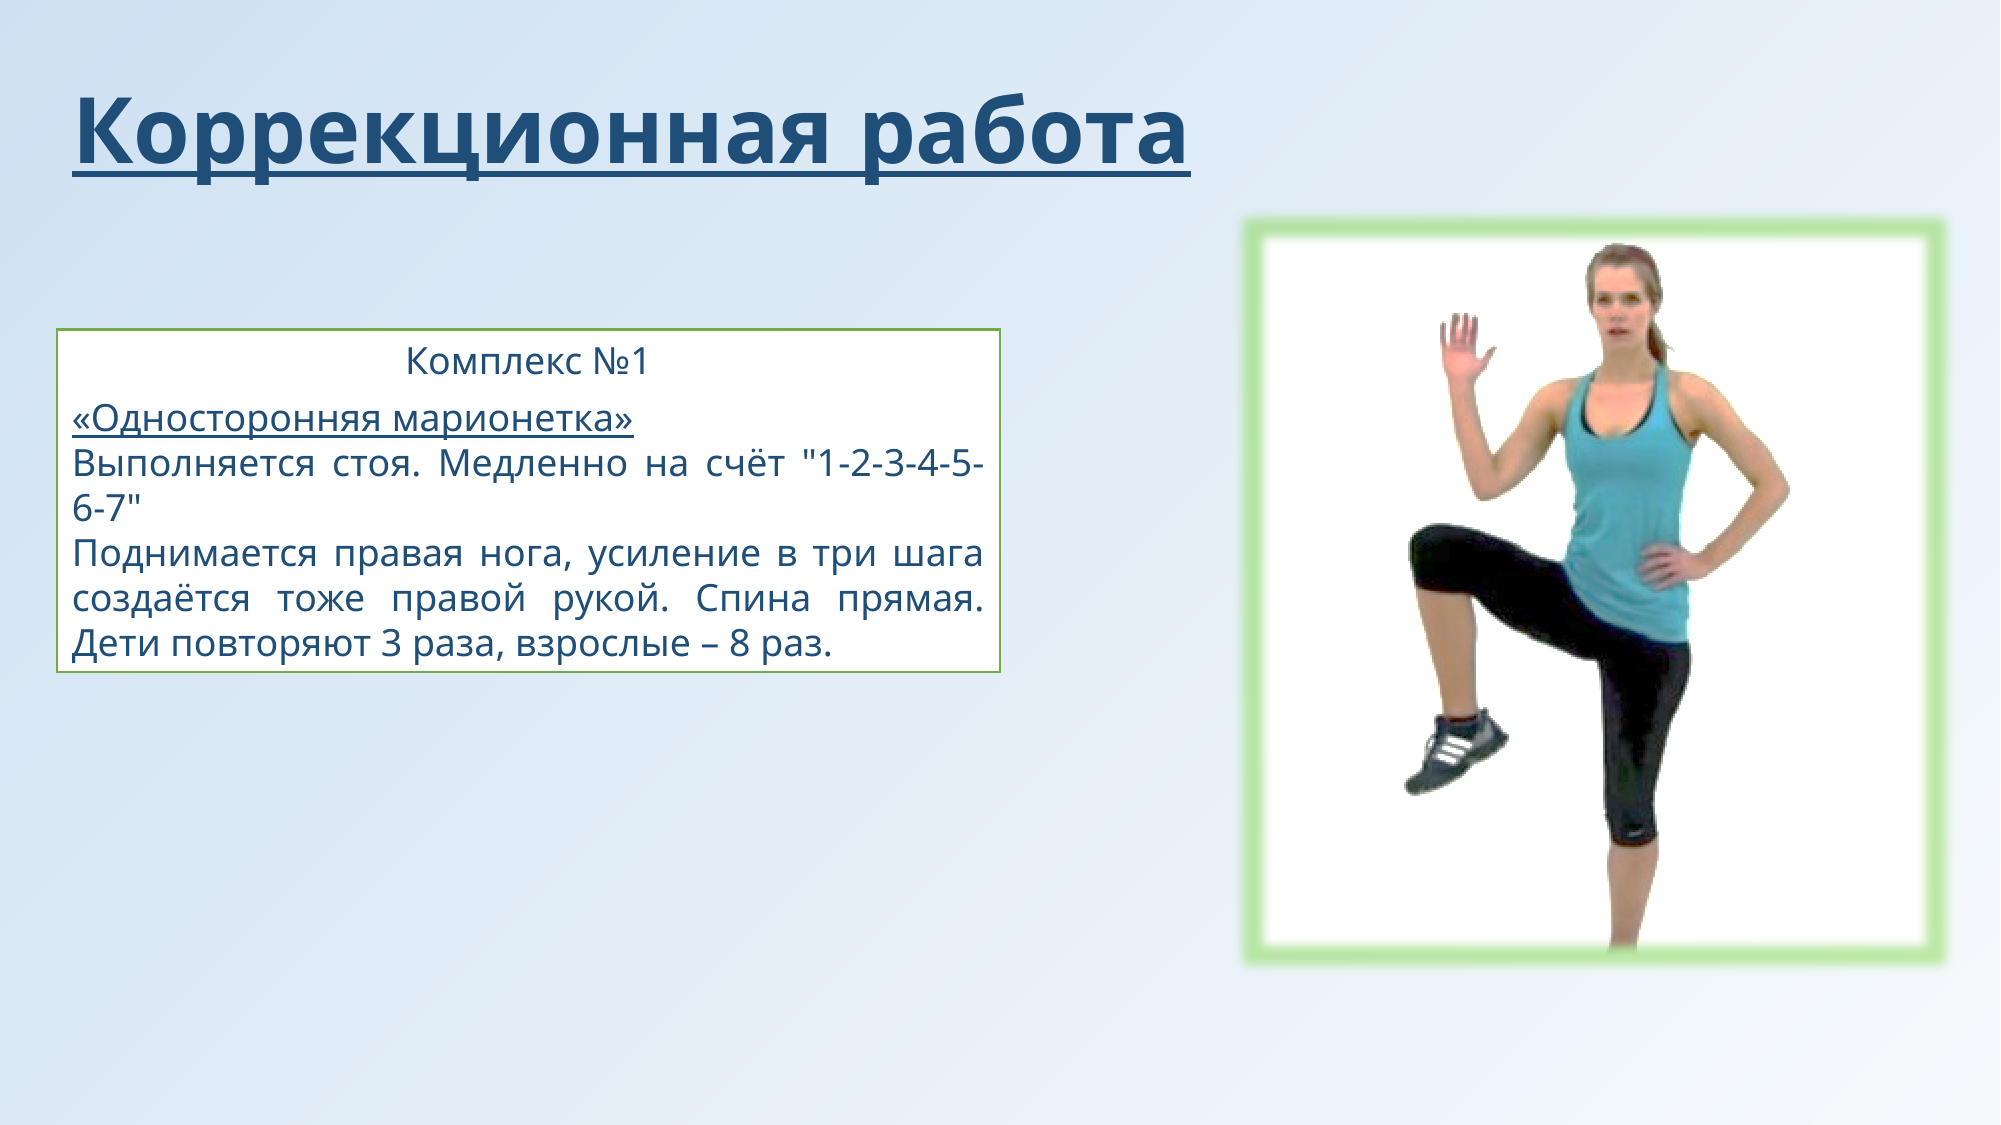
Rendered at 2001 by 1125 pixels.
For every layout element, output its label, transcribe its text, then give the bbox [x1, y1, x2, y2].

text_box Комплекс №1 «Односторонняя марионетка» Выполняется стоя. Медленно на счёт "1-2-3-4-5-6-7" Поднимается правая нога, усиление в три шага создаётся тоже правой рукой. Спина прямая. Дети повторяют 3 раза, взрослые – 8 раз. [56, 328, 1001, 673]
picture [1253, 227, 1936, 955]
title Коррекционная работа [57, 0, 1783, 279]
